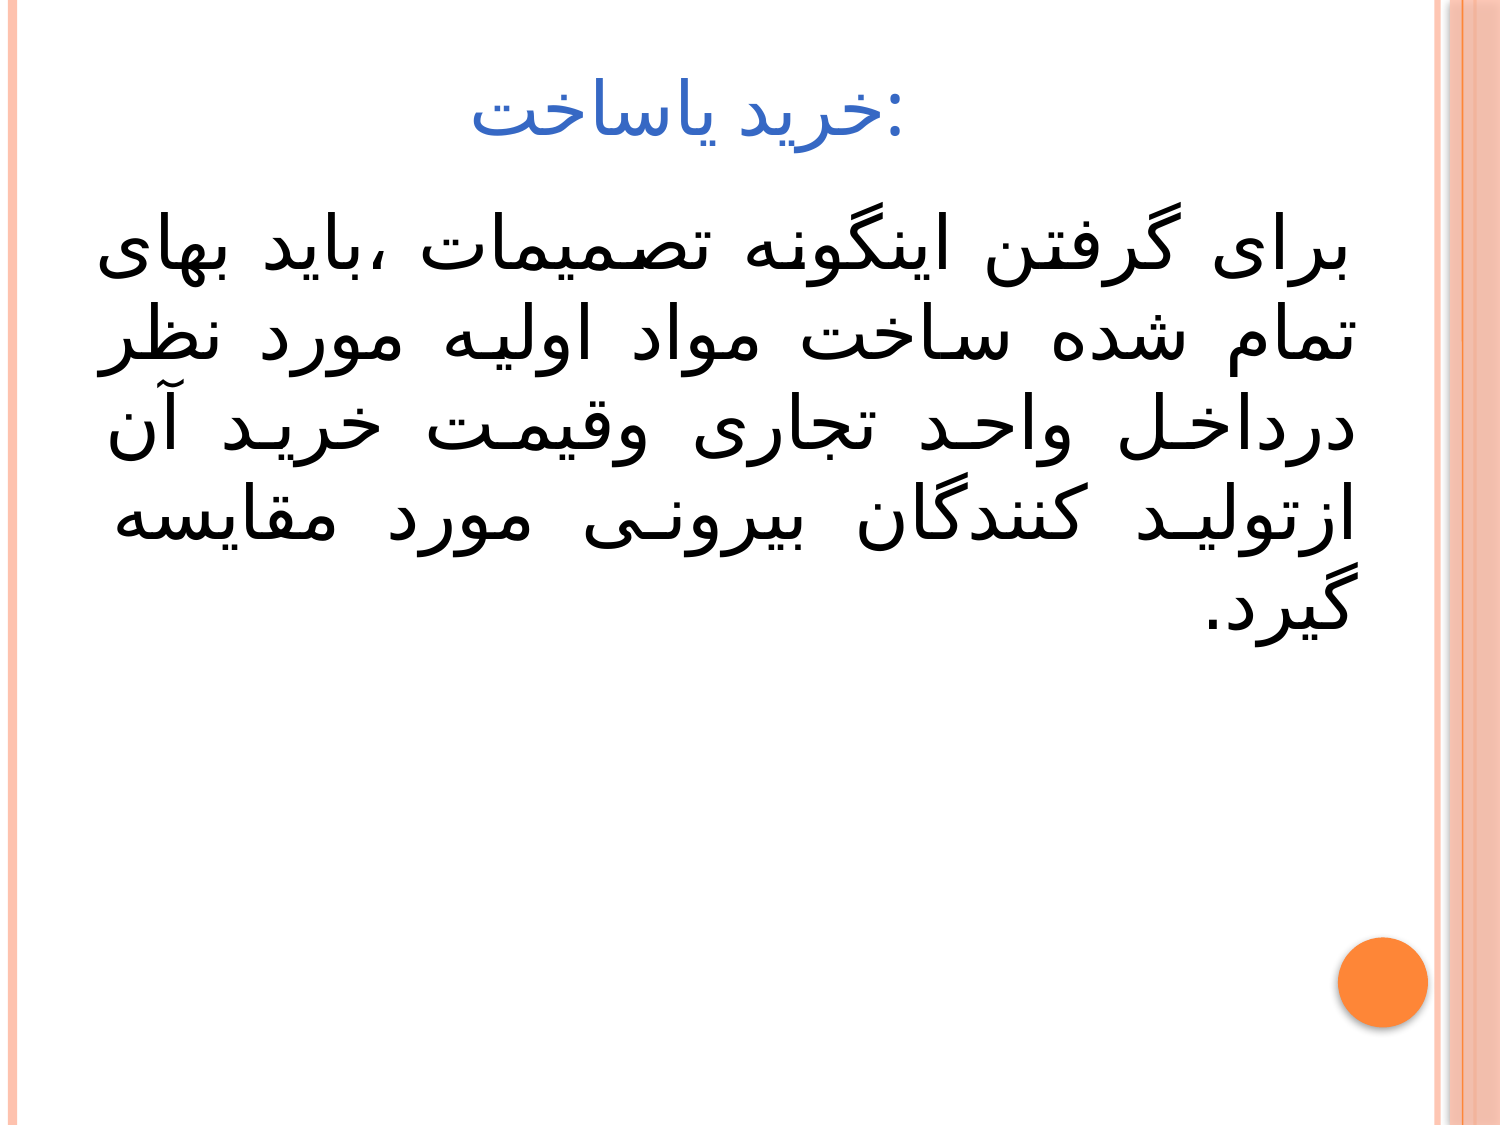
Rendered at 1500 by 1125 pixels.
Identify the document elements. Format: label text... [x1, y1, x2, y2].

list برای گرفتن اینگونه تصمیمات ،باید بهای تمام شده ساخت مواد اولیه مورد نظر درداخل واحد تجاری وقیمت خرید آن ازتولید کنندگان بیرونی مورد مقایسه گیرد. [75, 187, 1418, 1062]
title خرید یاساخت: [75, 45, 1300, 187]
